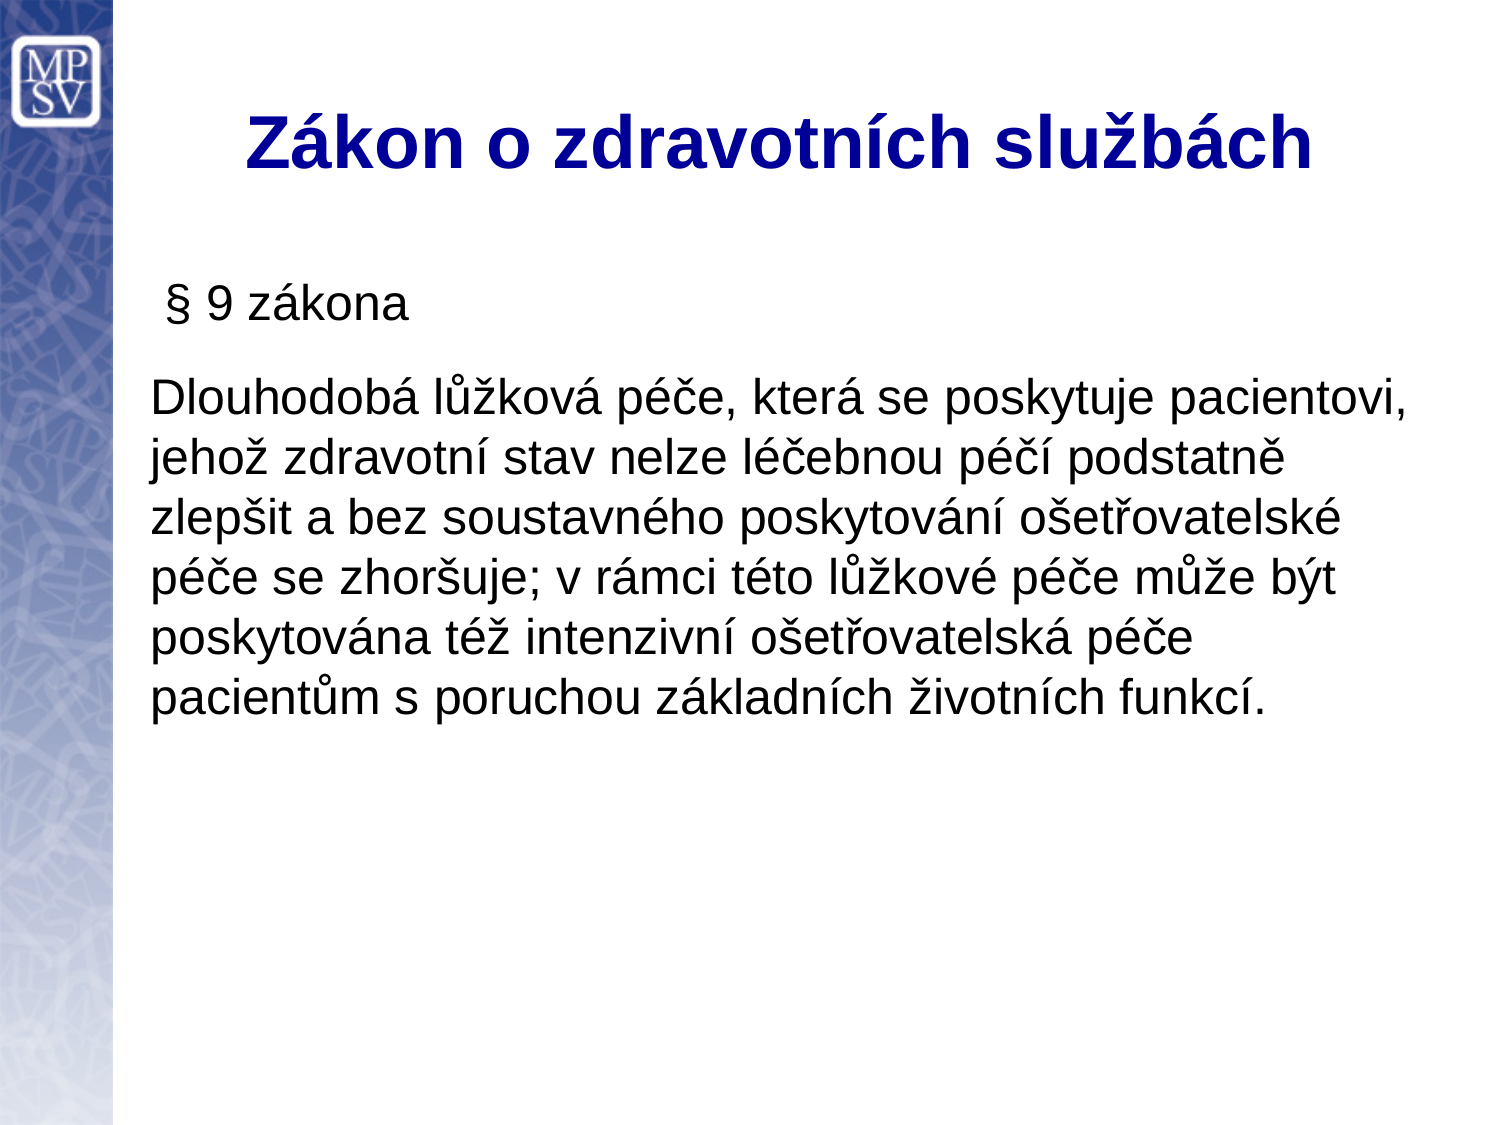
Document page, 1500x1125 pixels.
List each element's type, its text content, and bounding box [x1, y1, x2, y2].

title Zákon o zdravotních službách [135, 45, 1425, 233]
list § 9 zákona Dlouhodobá lůžková péče, která se poskytuje pacientovi, jehož zdravotní stav nelze léčebnou péčí podstatně zlepšit a bez soustavného poskytování ošetřovatelské péče se zhoršuje; v rámci této lůžkové péče může být poskytována též intenzivní ošetřovatelská péče pacientům s poruchou základních životních funkcí. [135, 262, 1425, 1005]
picture [0, 0, 113, 1125]
